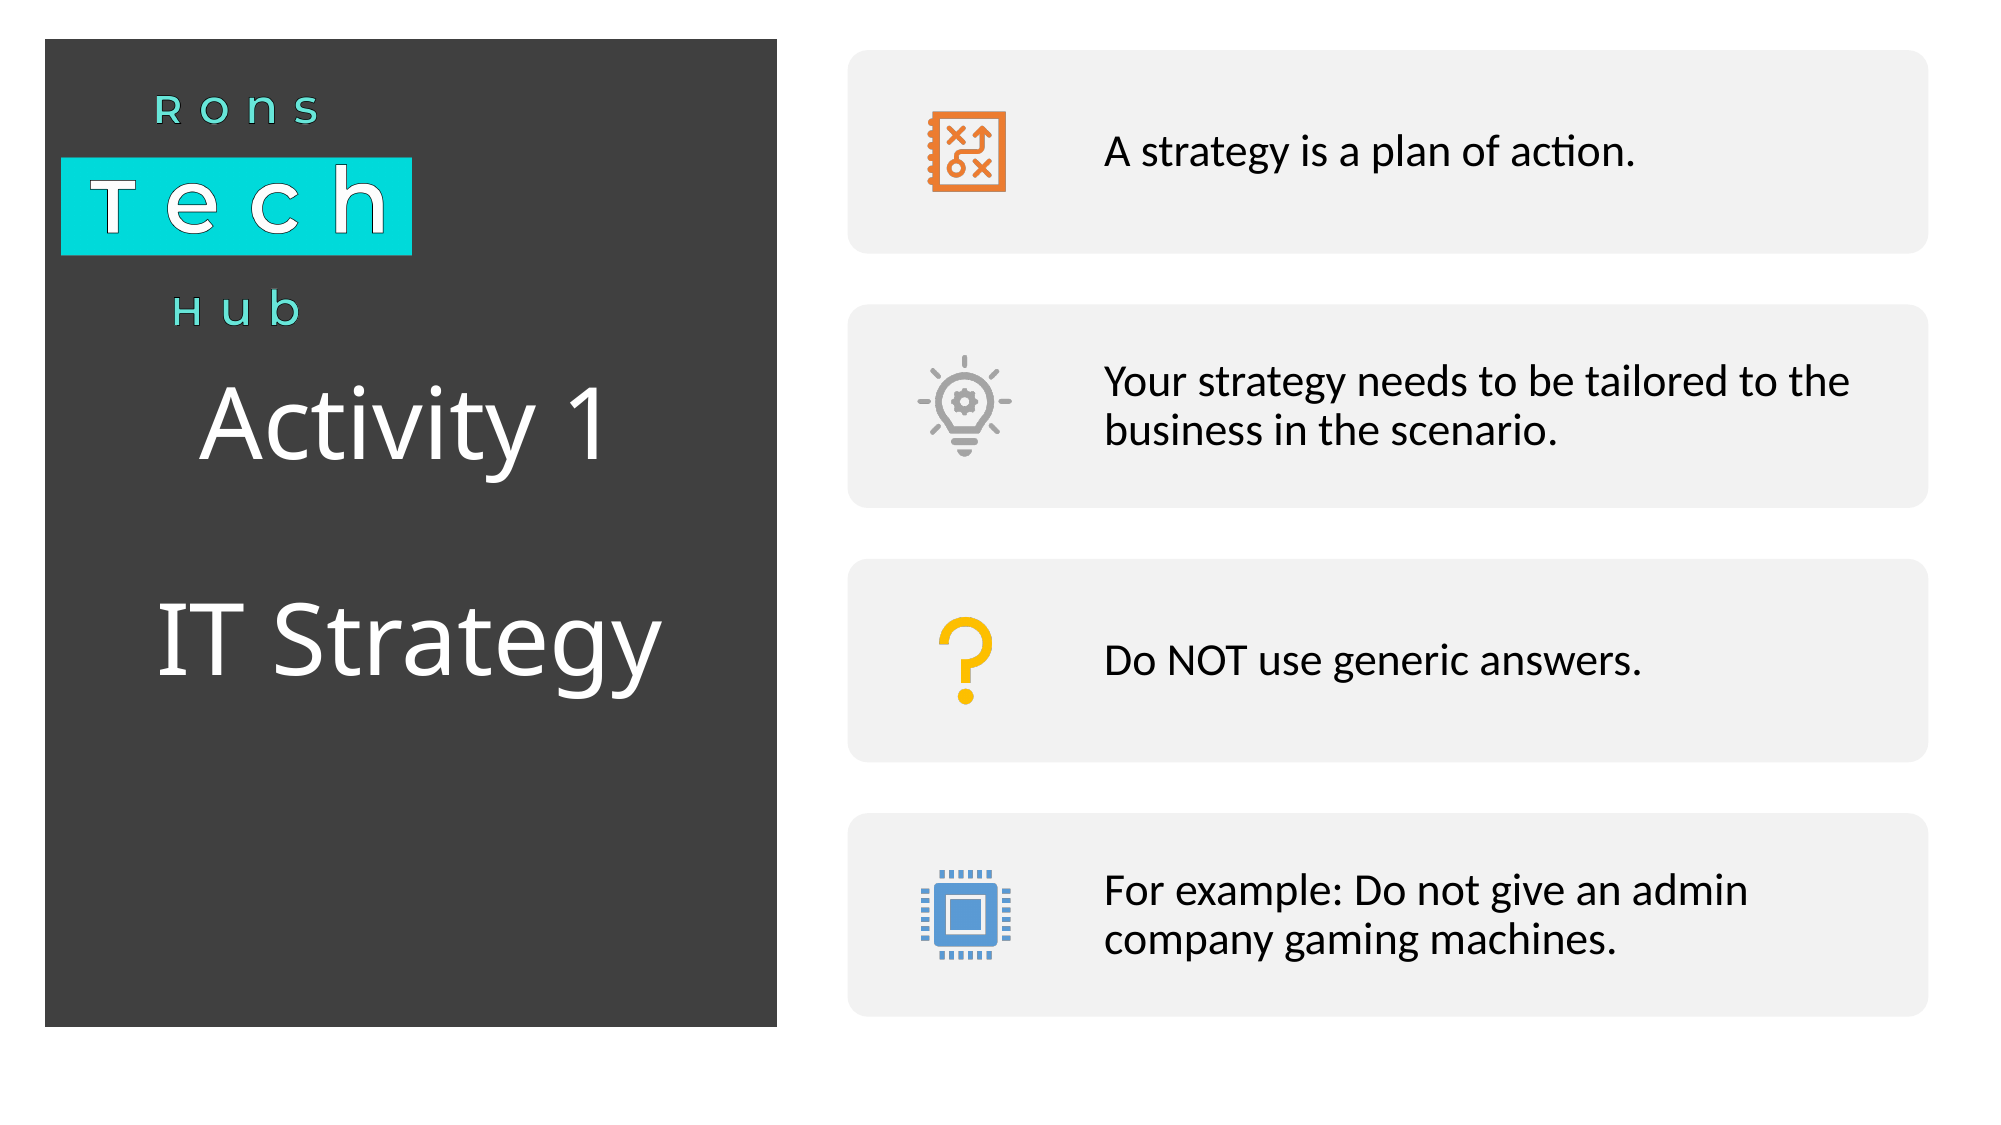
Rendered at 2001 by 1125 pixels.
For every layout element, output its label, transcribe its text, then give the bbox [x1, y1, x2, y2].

text_box [54, 49, 768, 1018]
picture [61, 27, 412, 385]
title Activity 1 IT Strategy [97, 104, 722, 967]
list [847, 49, 1929, 1018]
